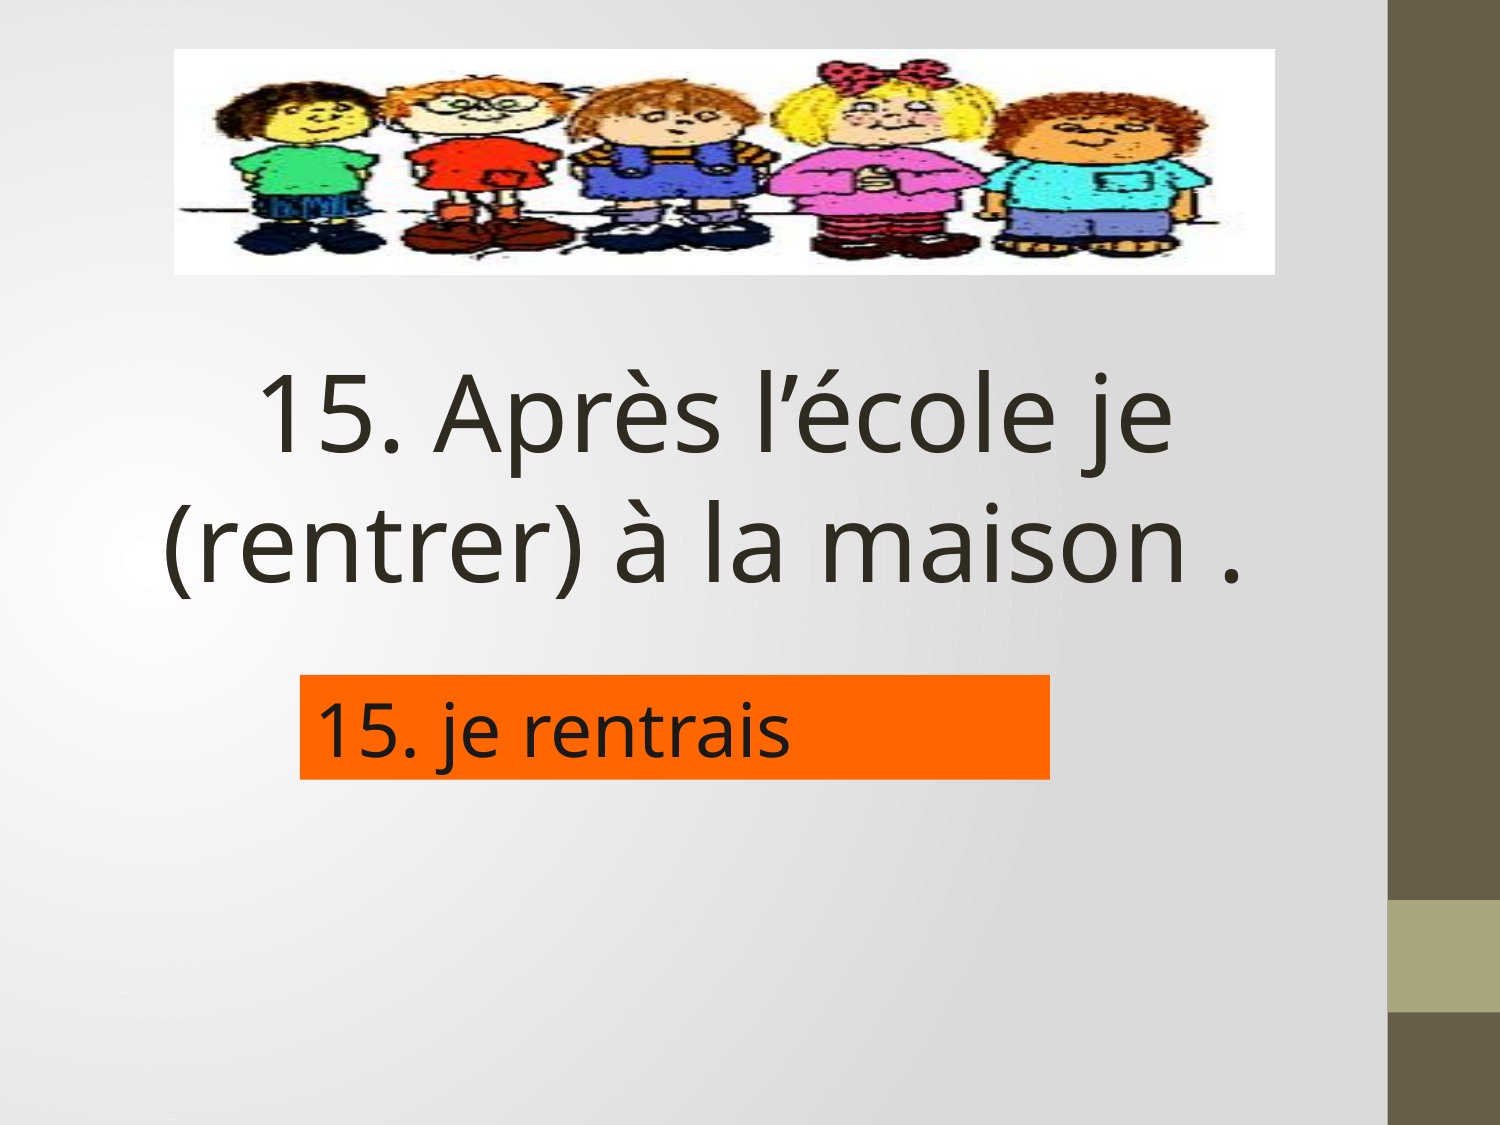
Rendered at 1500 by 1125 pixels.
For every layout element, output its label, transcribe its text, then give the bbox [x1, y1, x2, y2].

list 15. Après l’école je (rentrer) à la maison . [50, 337, 1363, 613]
picture [174, 49, 1276, 276]
text_box 15. je rentrais [299, 674, 1050, 780]
